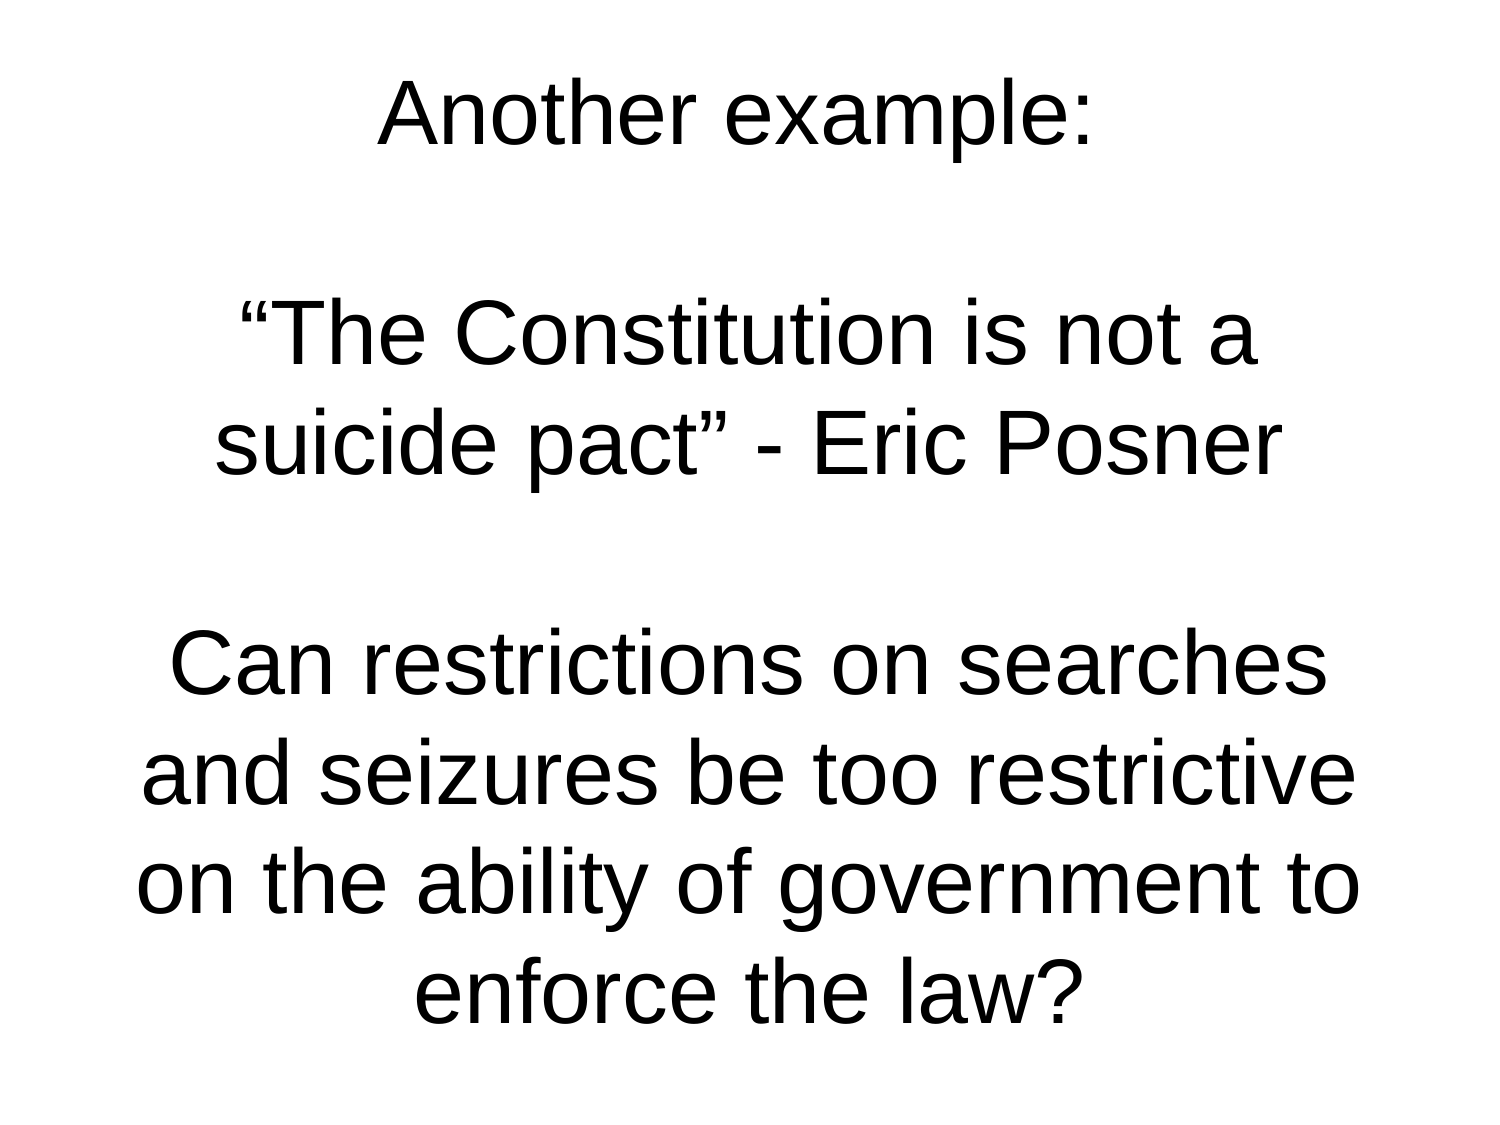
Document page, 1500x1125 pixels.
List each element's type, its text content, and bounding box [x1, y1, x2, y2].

title Another example: “The Constitution is not a suicide pact” - Eric Posner Can restrictions on searches and seizures be too restrictive on the ability of government to enforce the law? [74, 44, 1426, 1051]
